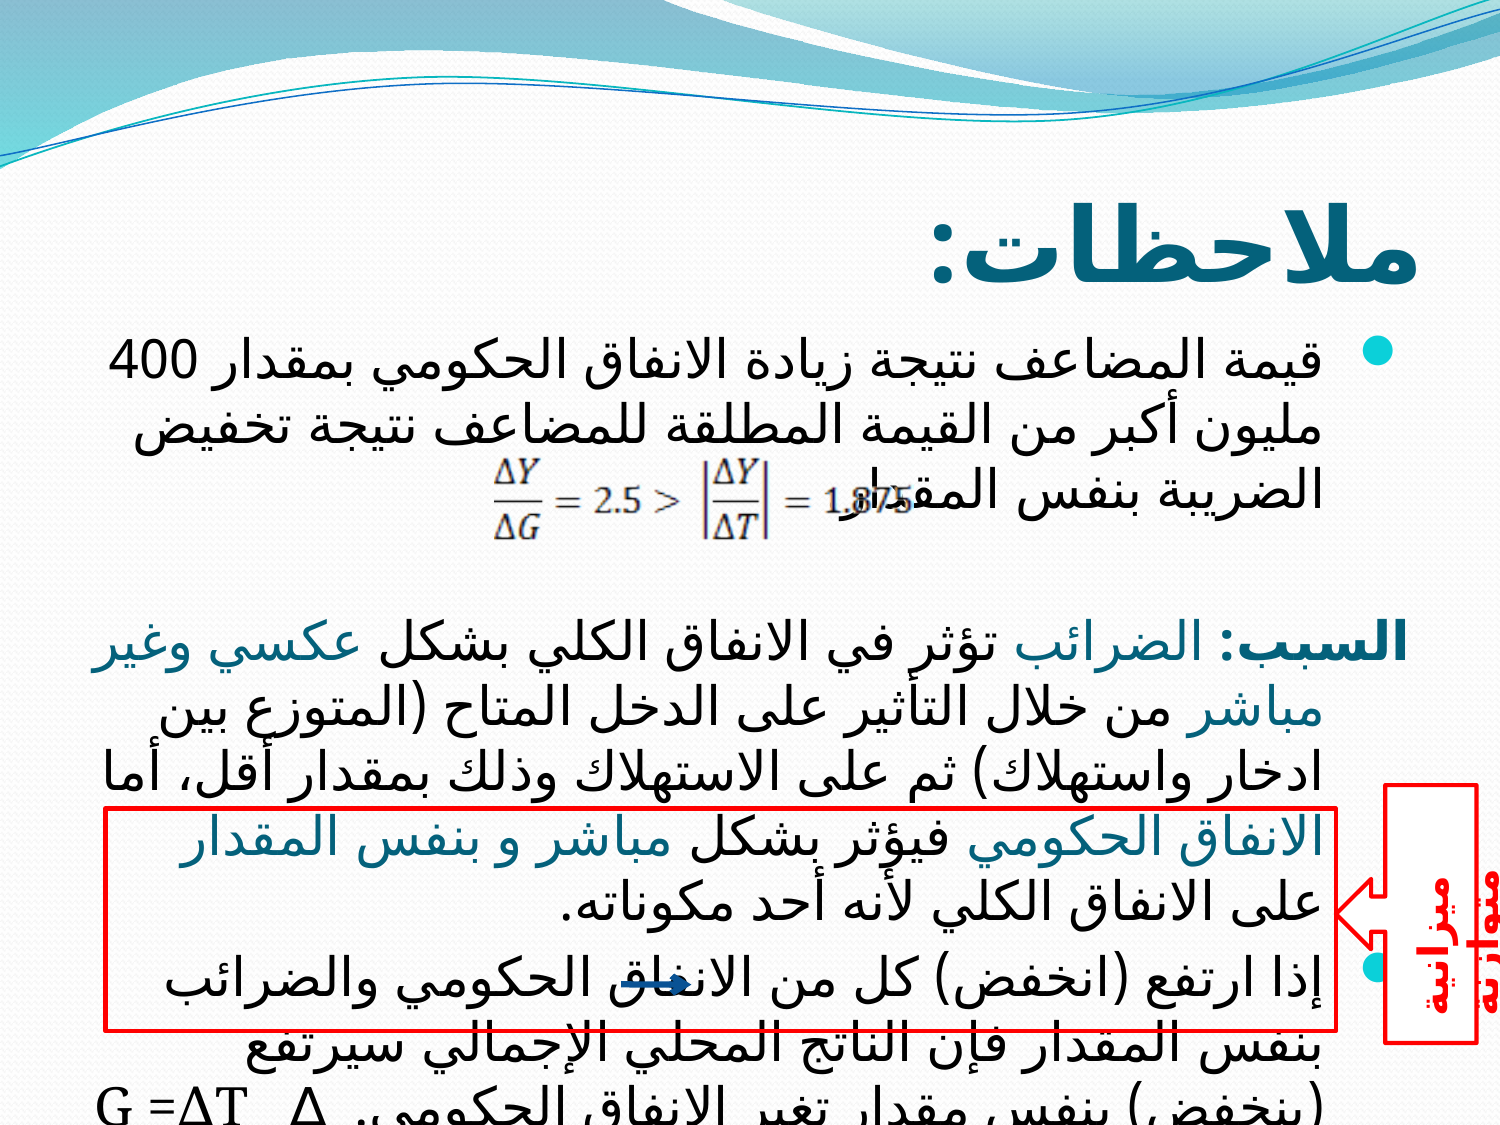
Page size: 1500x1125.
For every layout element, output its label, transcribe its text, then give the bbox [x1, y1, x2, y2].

text_box ميزانية متوازنة [1399, 714, 1500, 1032]
list قيمة المضاعف نتيجة زيادة الانفاق الحكومي بمقدار 400 مليون أكبر من القيمة المطلقة للمضاعف نتيجة تخفيض الضريبة بنفس المقدار. السبب: الضرائب تؤثر في الانفاق الكلي بشكل عكسي وغير مباشر من خلال التأثير على الدخل المتاح (المتوزع بين ادخار واستهلاك) ثم على الاستهلاك وذلك بمقدار أقل، أما الانفاق الحكومي فيؤثر بشكل مباشر و بنفس المقدار على الانفاق الكلي لأنه أحد مكوناته. إذا ارتفع (انخفض) كل من الانفاق الحكومي والضرائب بنفس المقدار فإن الناتج المحلي الإجمالي سيرتفع (ينخفض) بنفس مقدار تغير الانفاق الحكومي. ∆G =∆T ∆Y = ∆G [75, 317, 1425, 1038]
title ملاحظات: [75, 115, 1425, 303]
text_box [0, 0, 1500, 75]
picture [494, 456, 915, 551]
text_box [103, 806, 1338, 1033]
text_box [1338, 783, 1479, 1046]
footer [437, 1042, 988, 1103]
